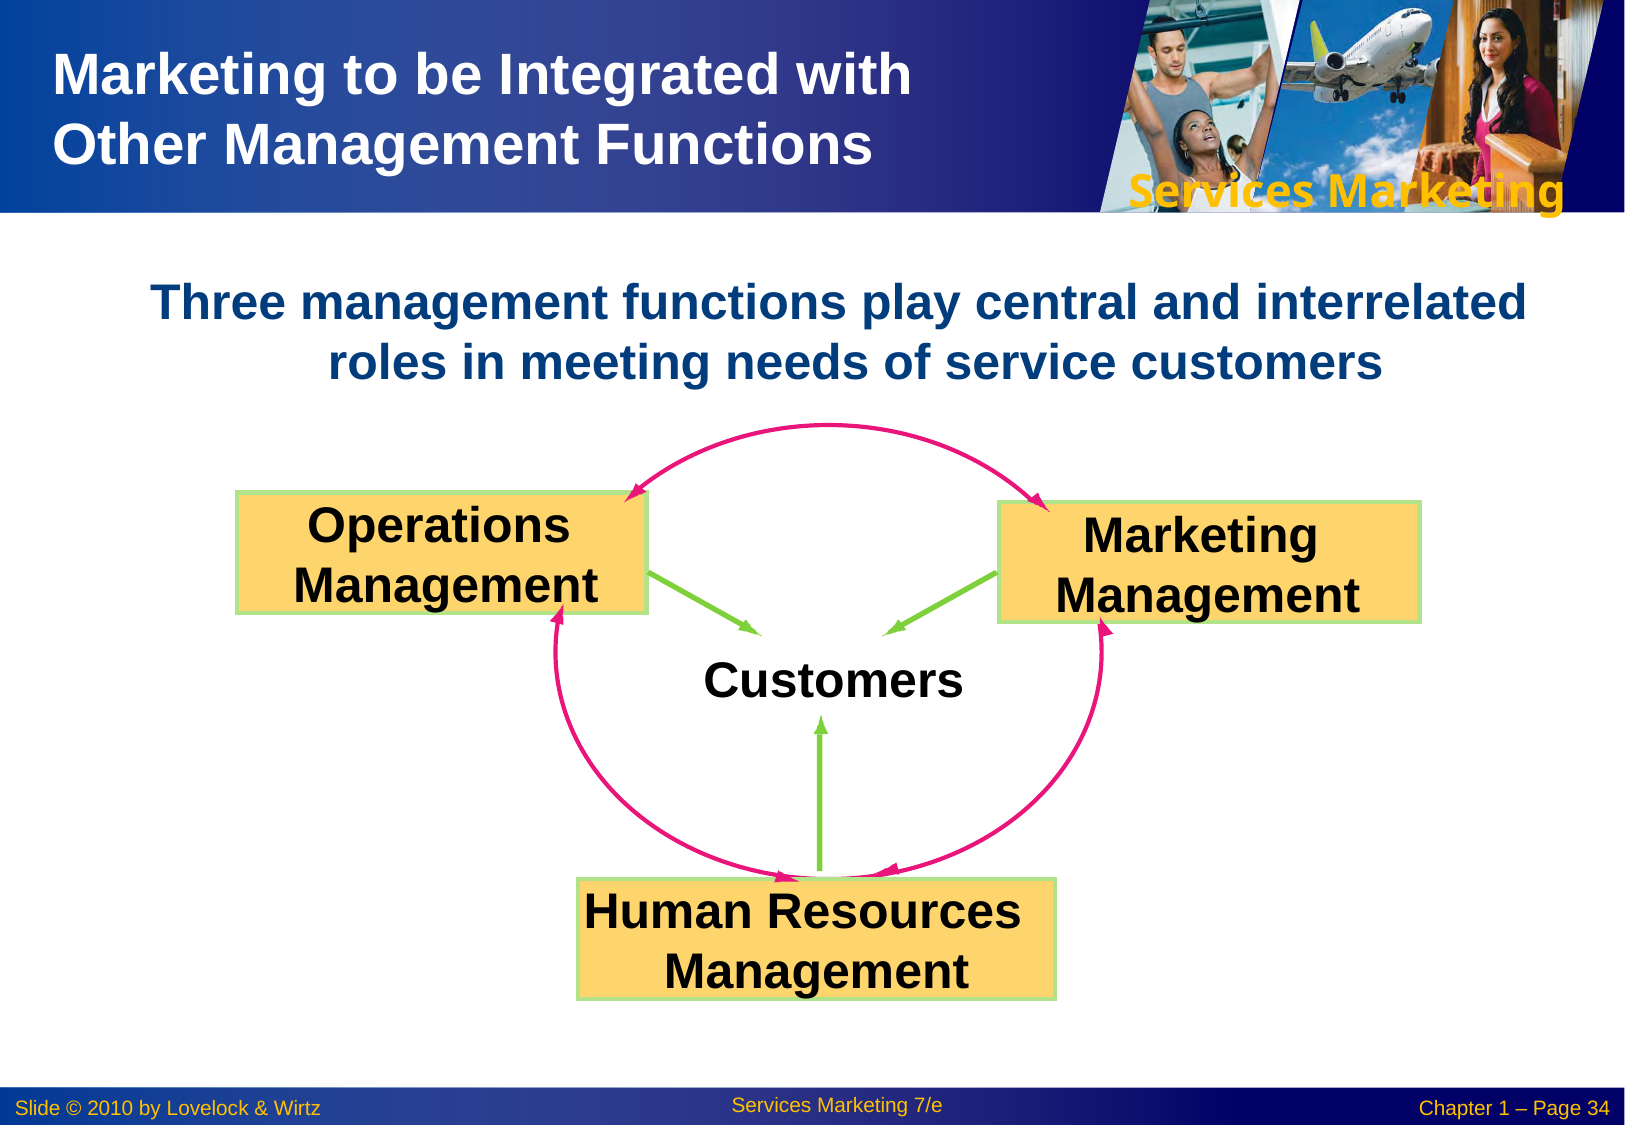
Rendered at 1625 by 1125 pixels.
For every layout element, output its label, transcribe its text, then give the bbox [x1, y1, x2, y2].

list Three management functions play central and interrelated roles in meeting needs of service customers [49, 261, 1588, 1051]
picture [1546, 187, 1556, 202]
picture [1162, 186, 1172, 192]
picture [1100, 0, 1604, 213]
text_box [236, 424, 1420, 1001]
title Marketing to be Integrated with Other Management Functions [36, 37, 1088, 176]
